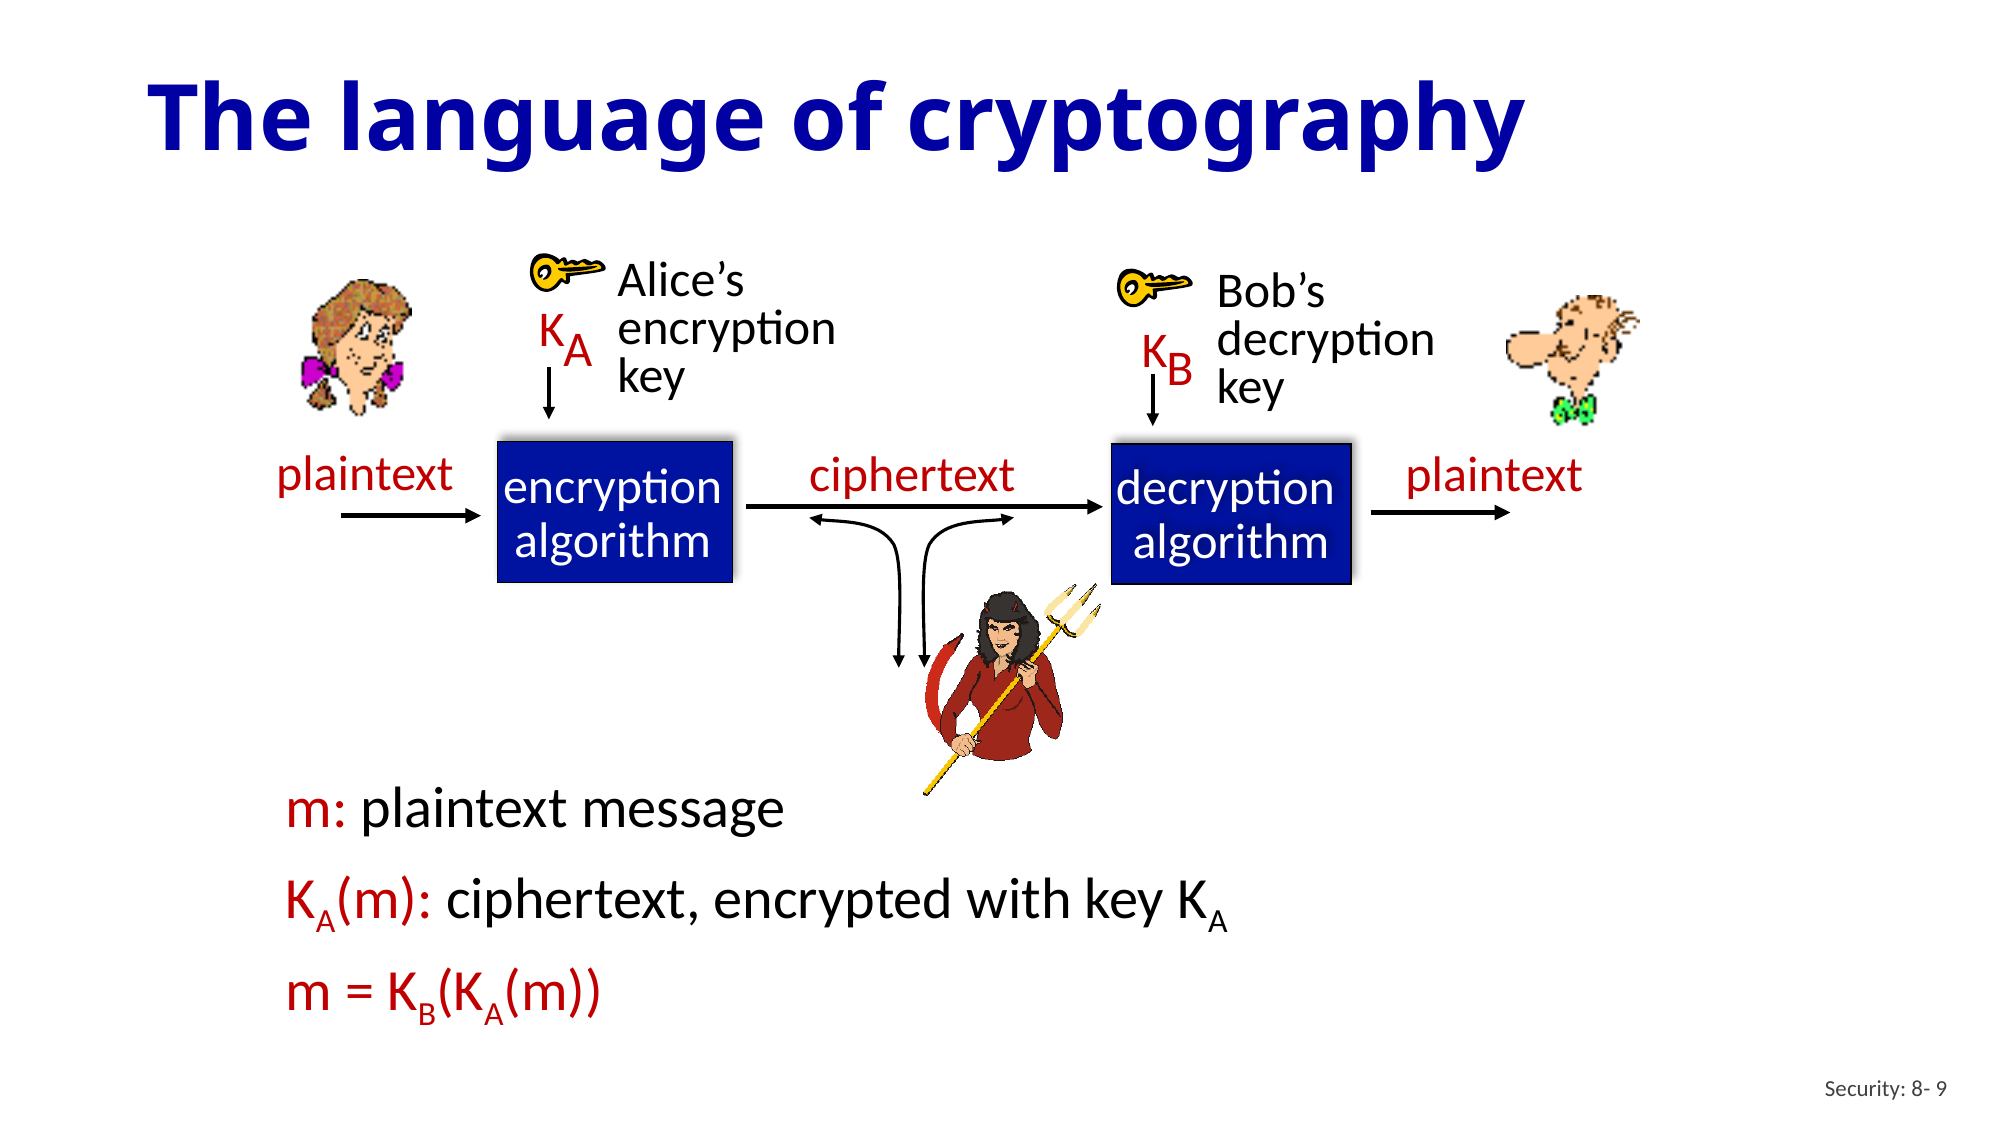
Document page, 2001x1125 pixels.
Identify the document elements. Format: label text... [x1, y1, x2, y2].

text_box Bob’s decryption key [1201, 262, 1474, 421]
text_box decryption algorithm [1100, 454, 1362, 578]
text_box [809, 513, 905, 668]
slide_number Security: 8- 9 [1512, 1056, 1963, 1117]
text_box m: plaintext message KA(m): ciphertext, encrypted with key KA m = KB(KA(m)) [249, 769, 1598, 1031]
text_box Alice’s encryption key [602, 250, 903, 410]
text_box plaintext [1390, 433, 1598, 509]
picture [296, 279, 412, 422]
text_box [497, 441, 733, 452]
picture [1116, 268, 1193, 308]
text_box [923, 513, 1014, 583]
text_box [523, 289, 608, 385]
text_box [497, 576, 733, 583]
title The language of cryptography [131, 47, 1856, 195]
picture [923, 583, 1101, 796]
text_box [1126, 310, 1209, 404]
text_box ciphertext [794, 434, 1031, 504]
text_box [918, 655, 923, 665]
picture [529, 252, 606, 293]
text_box [1111, 580, 1351, 584]
picture [1505, 295, 1640, 432]
text_box encryption algorithm [488, 452, 738, 576]
text_box plaintext [261, 433, 469, 509]
